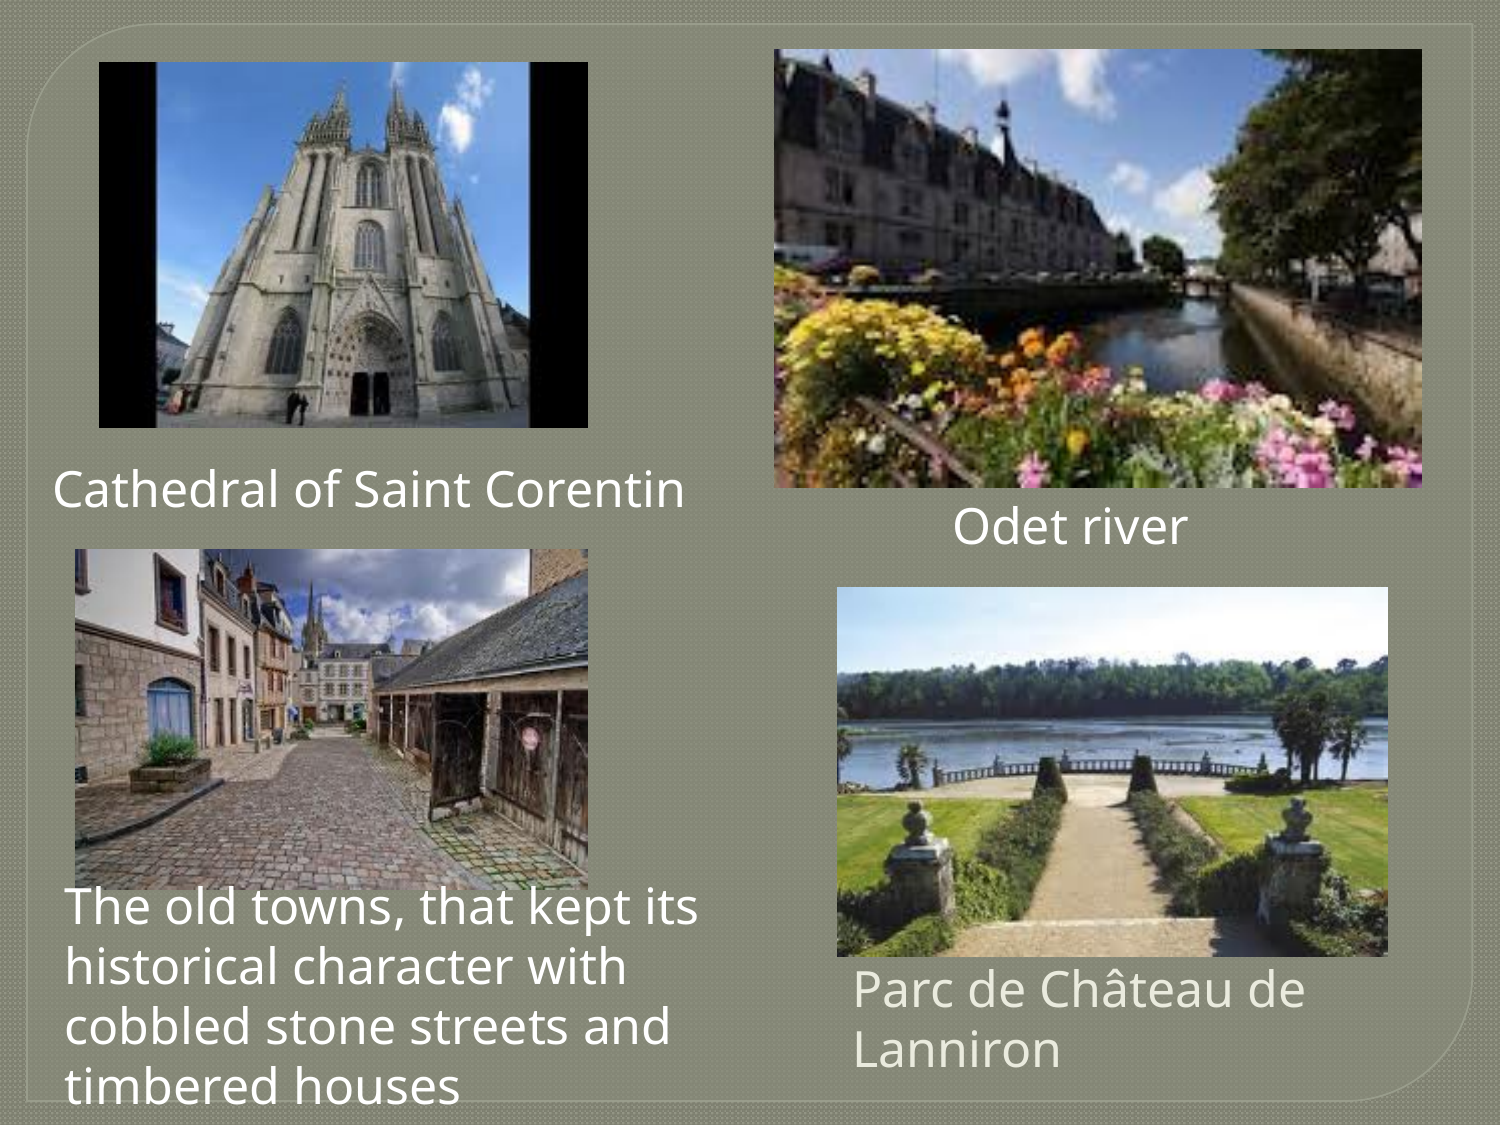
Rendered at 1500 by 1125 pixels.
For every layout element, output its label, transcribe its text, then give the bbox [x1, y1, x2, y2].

picture [837, 587, 1388, 957]
picture [74, 549, 588, 890]
picture [99, 62, 588, 429]
picture [774, 49, 1422, 488]
text_box Cathedral of Saint Corentin [37, 449, 738, 525]
text_box Parc de Château de Lanniron [837, 949, 1425, 1085]
text_box The old towns, that kept its historical character with cobbled stone streets and timbered houses [50, 867, 763, 1123]
text_box Odet river [937, 499, 1263, 563]
